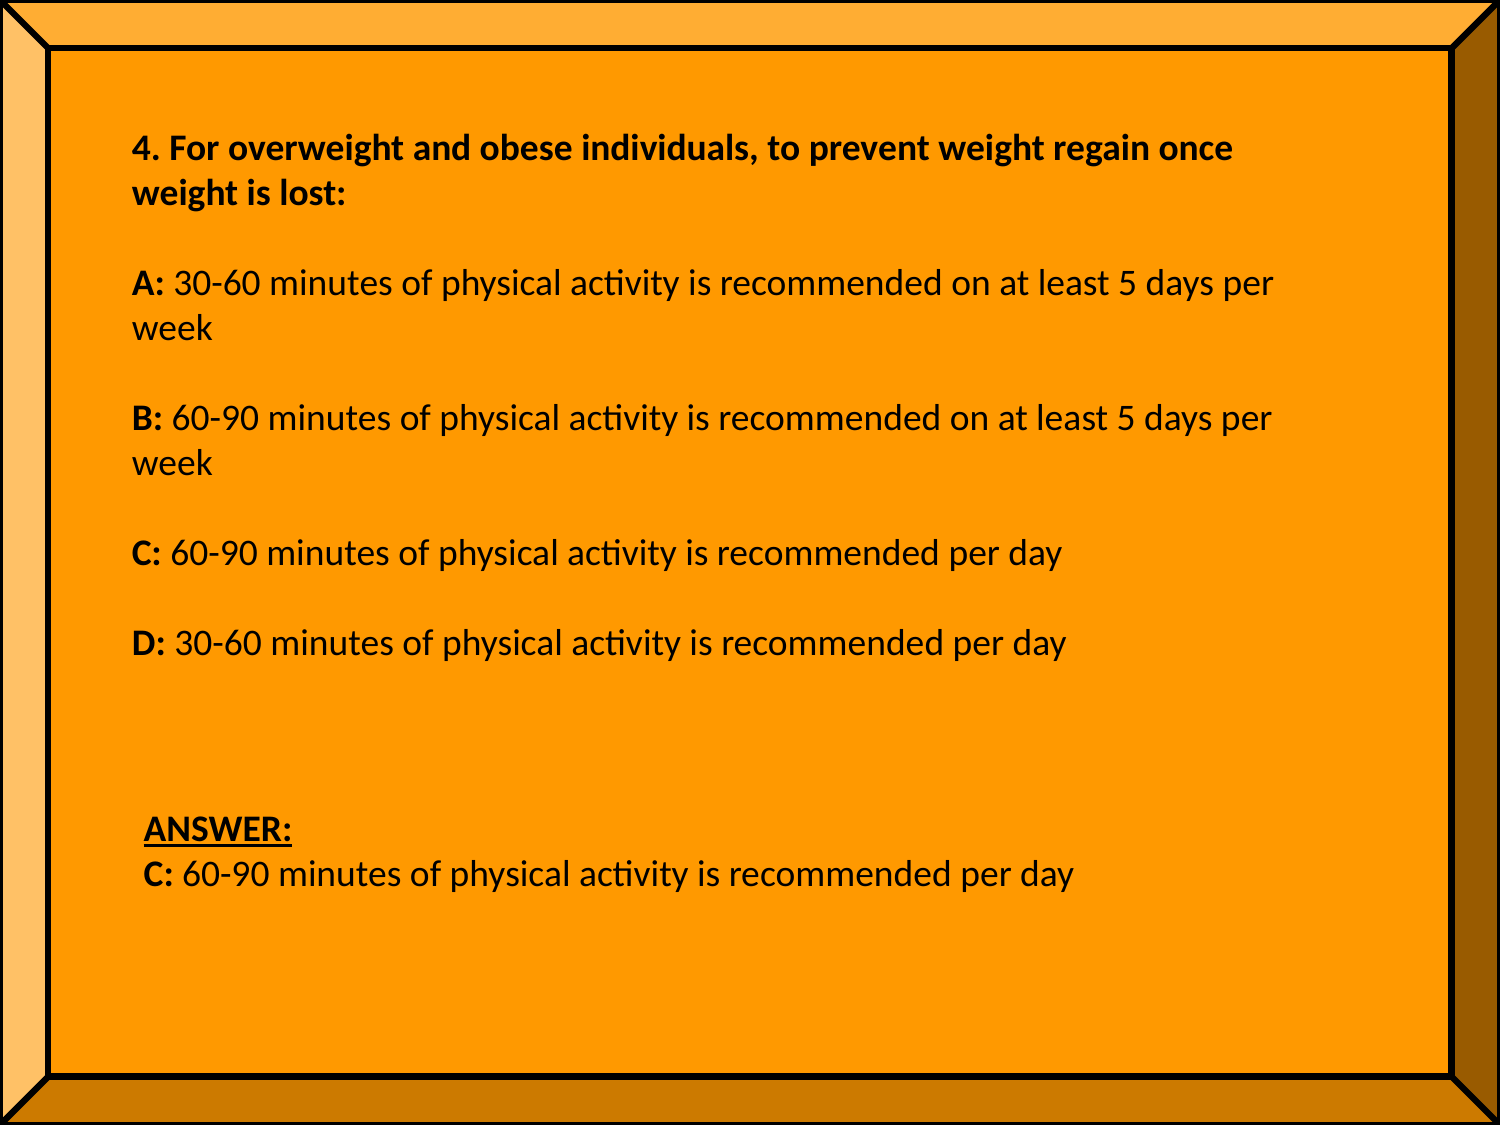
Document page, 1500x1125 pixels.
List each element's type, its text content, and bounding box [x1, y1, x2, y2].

text_box 4. For overweight and obese individuals, to prevent weight regain once weight is lost: A: 30-60 minutes of physical activity is recommended on at least 5 days per week B: 60-90 minutes of physical activity is recommended on at least 5 days per week C: 60-90 minutes of physical activity is recommended per day D: 30-60 minutes of physical activity is recommended per day [117, 70, 1348, 715]
text_box ANSWER: C: 60-90 minutes of physical activity is recommended per day [128, 796, 1383, 947]
